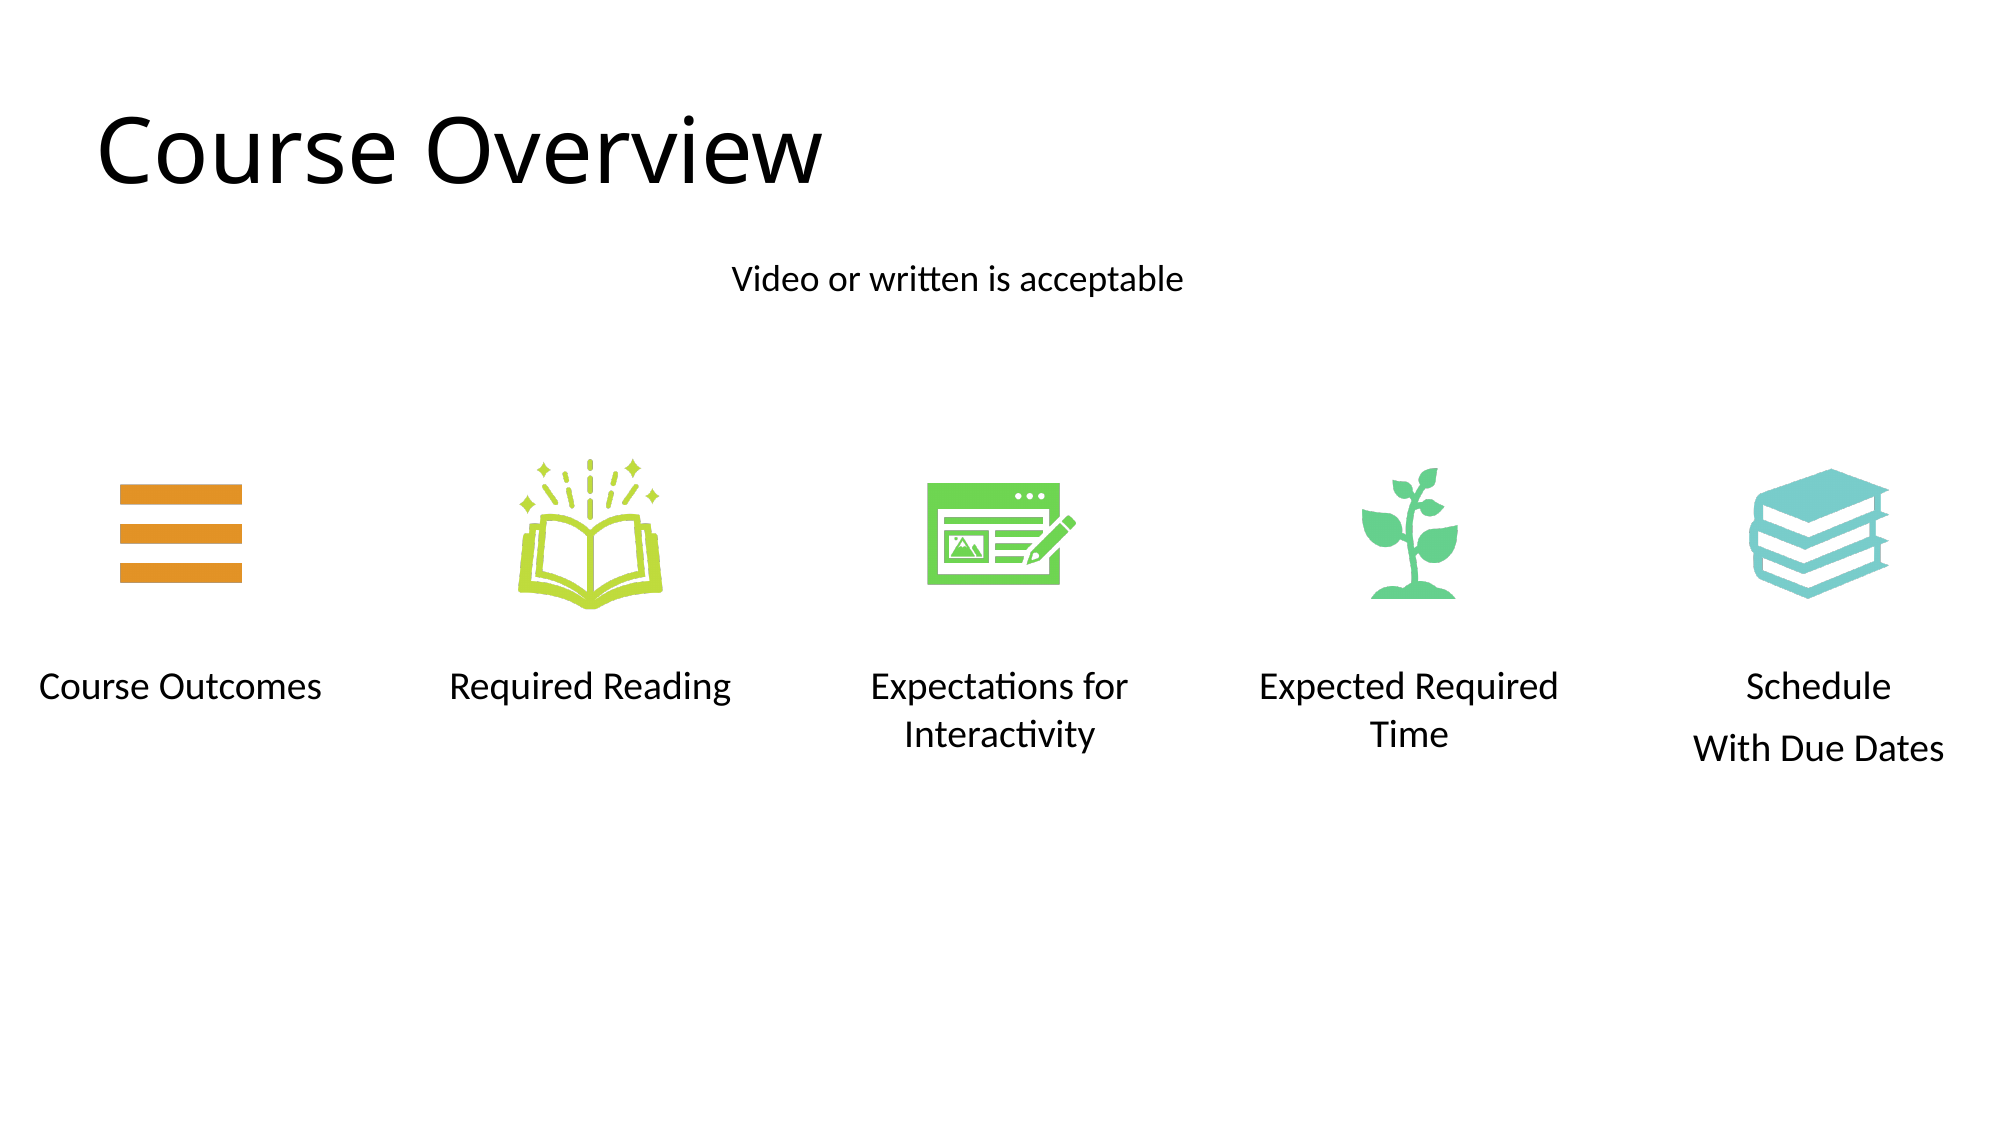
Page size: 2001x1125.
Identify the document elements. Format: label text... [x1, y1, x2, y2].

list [0, 277, 2000, 957]
title Course Overview [80, 70, 1806, 237]
text_box Video or written is acceptable [716, 246, 1233, 277]
